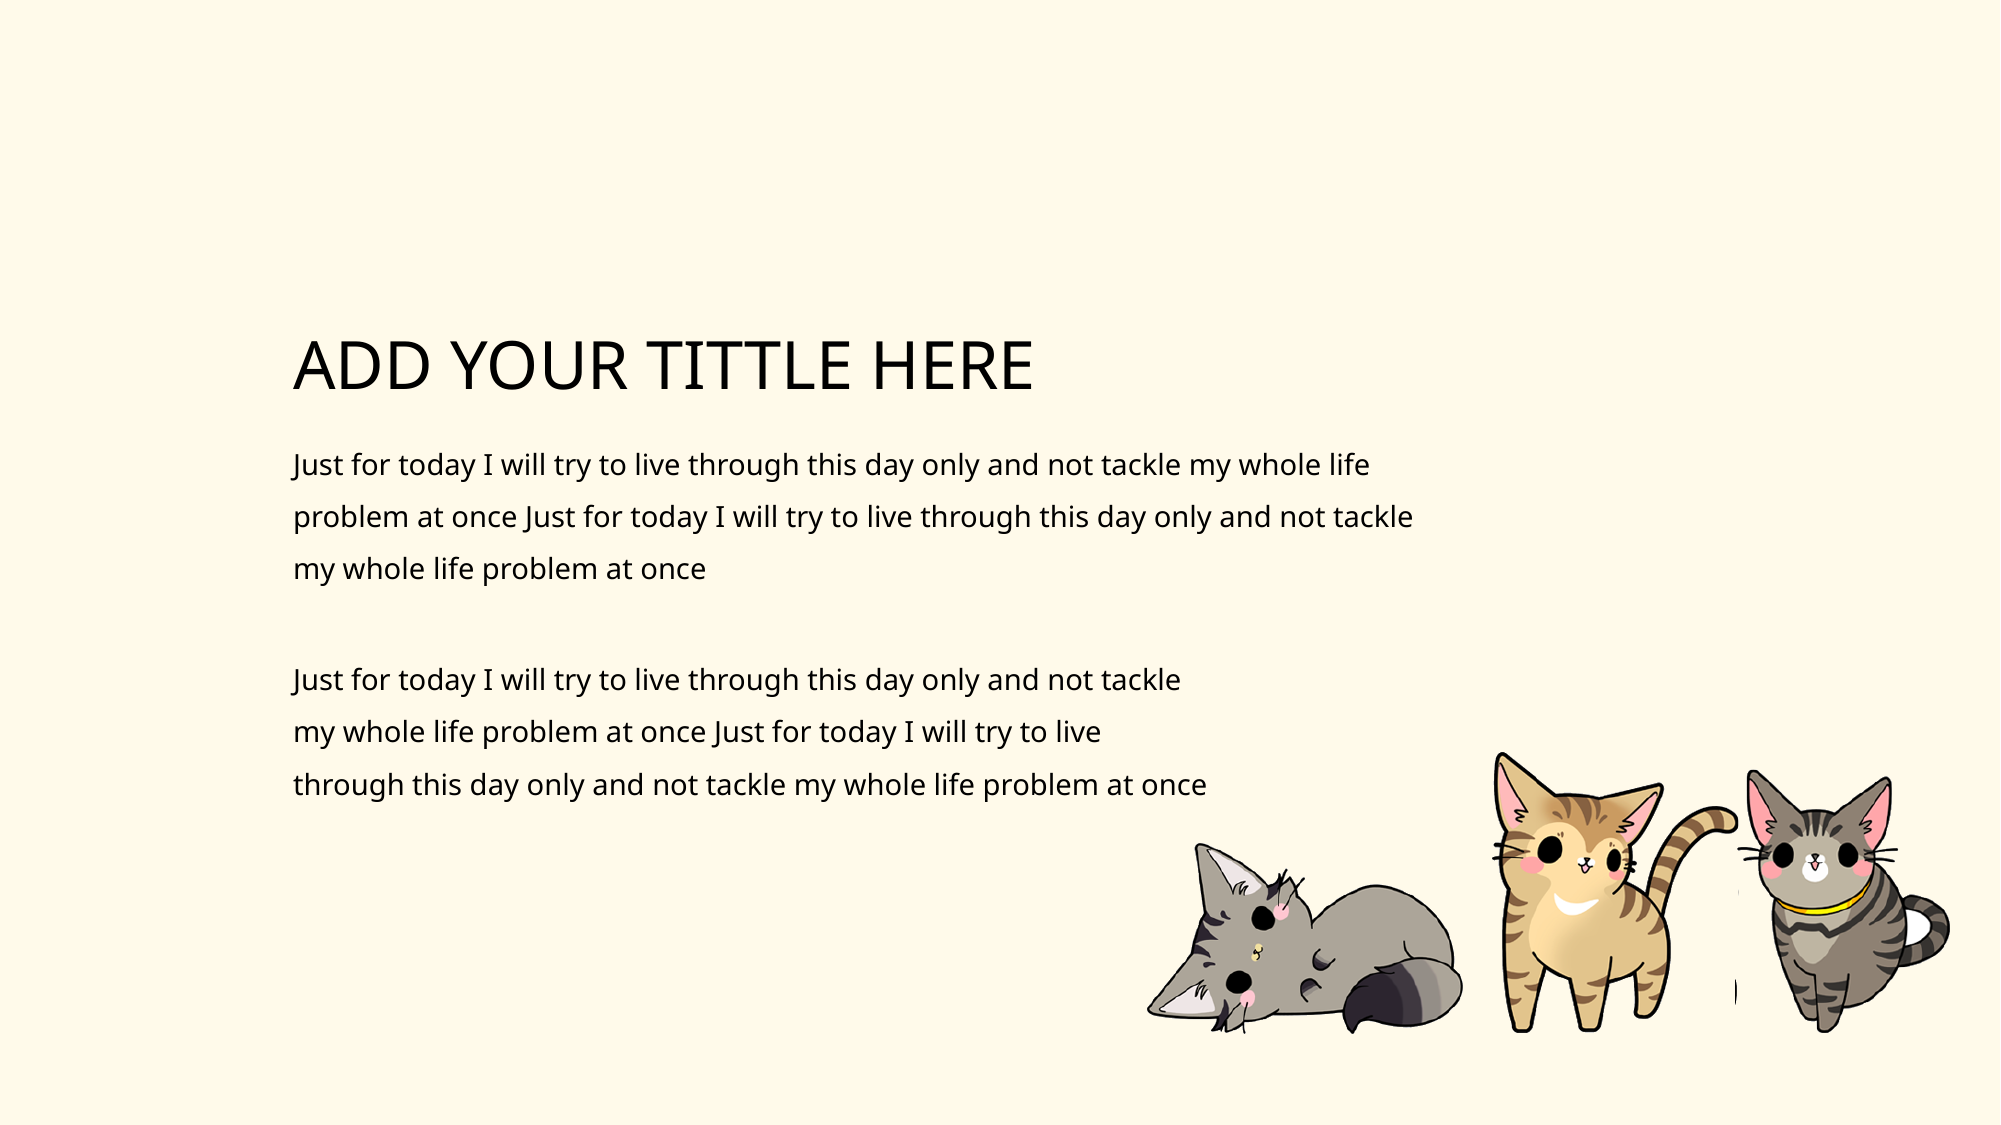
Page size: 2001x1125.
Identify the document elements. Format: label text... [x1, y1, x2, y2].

text_box Just for today I will try to live through this day only and not tackle my whole life problem at once Just for today I will try to live through this day only and not tackle my whole life problem at once [278, 636, 1229, 861]
text_box ADD YOUR TITTLE HERE [278, 315, 1074, 410]
picture [1130, 738, 1968, 1043]
text_box Just for today I will try to live through this day only and not tackle my whole life problem at once Just for today I will try to live through this day only and not tackle my whole life problem at once [278, 421, 1446, 646]
